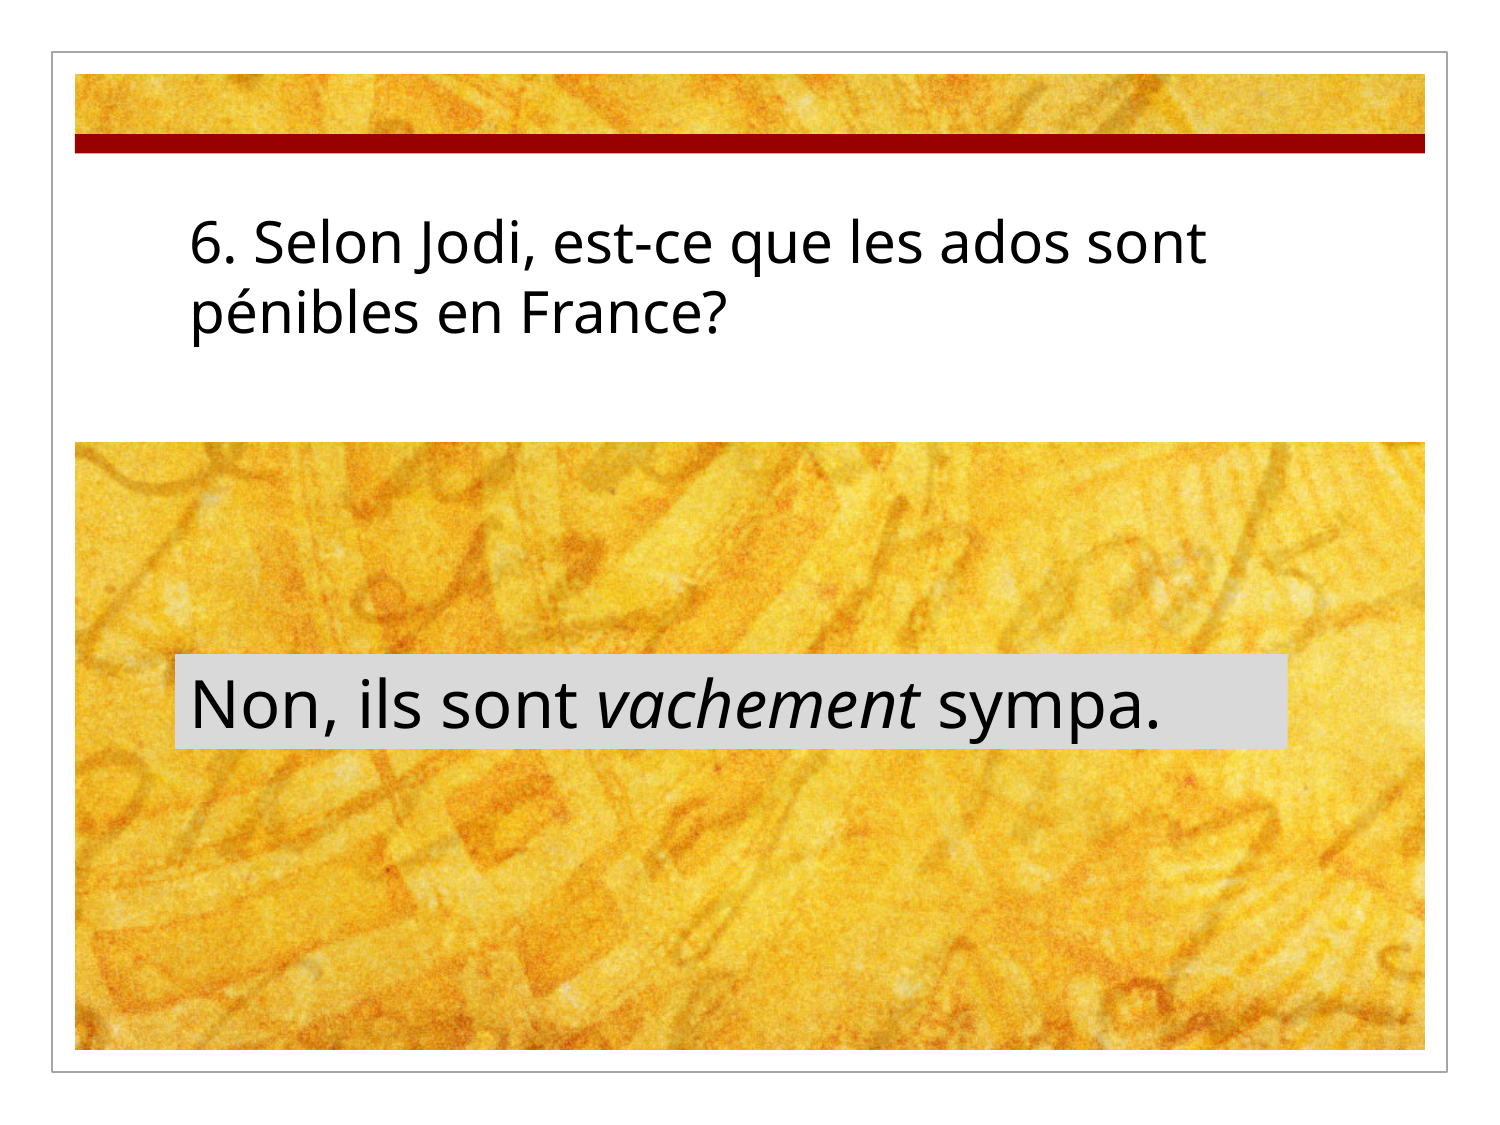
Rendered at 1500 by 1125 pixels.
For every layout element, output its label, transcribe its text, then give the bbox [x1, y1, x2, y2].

picture [75, 442, 1425, 1050]
picture [75, 74, 1425, 134]
text_box 6. Selon Jodi, est-ce que les ados sont pénibles en France? [175, 197, 1322, 353]
text_box Non, ils sont vachement sympa. [175, 654, 1288, 749]
